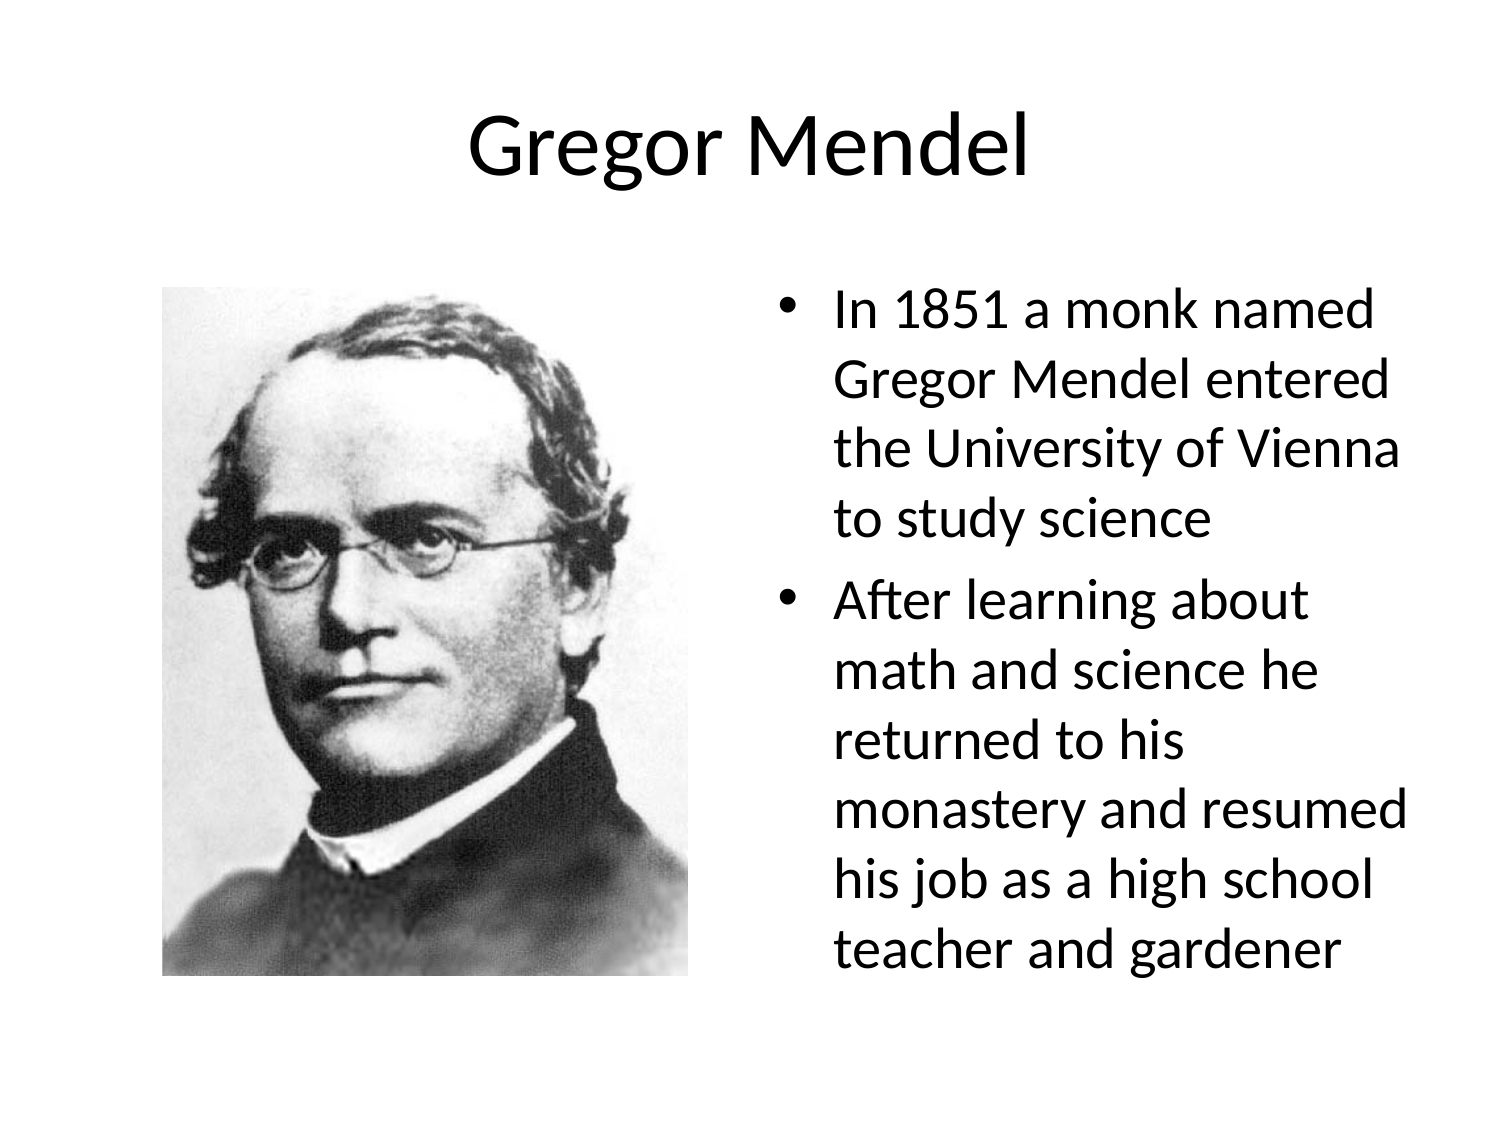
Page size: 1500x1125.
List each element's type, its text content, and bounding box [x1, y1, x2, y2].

list In 1851 a monk named Gregor Mendel entered the University of Vienna to study science After learning about math and science he returned to his monastery and resumed his job as a high school teacher and gardener [762, 262, 1425, 1005]
title Gregor Mendel [75, 45, 1425, 233]
picture [162, 287, 688, 976]
